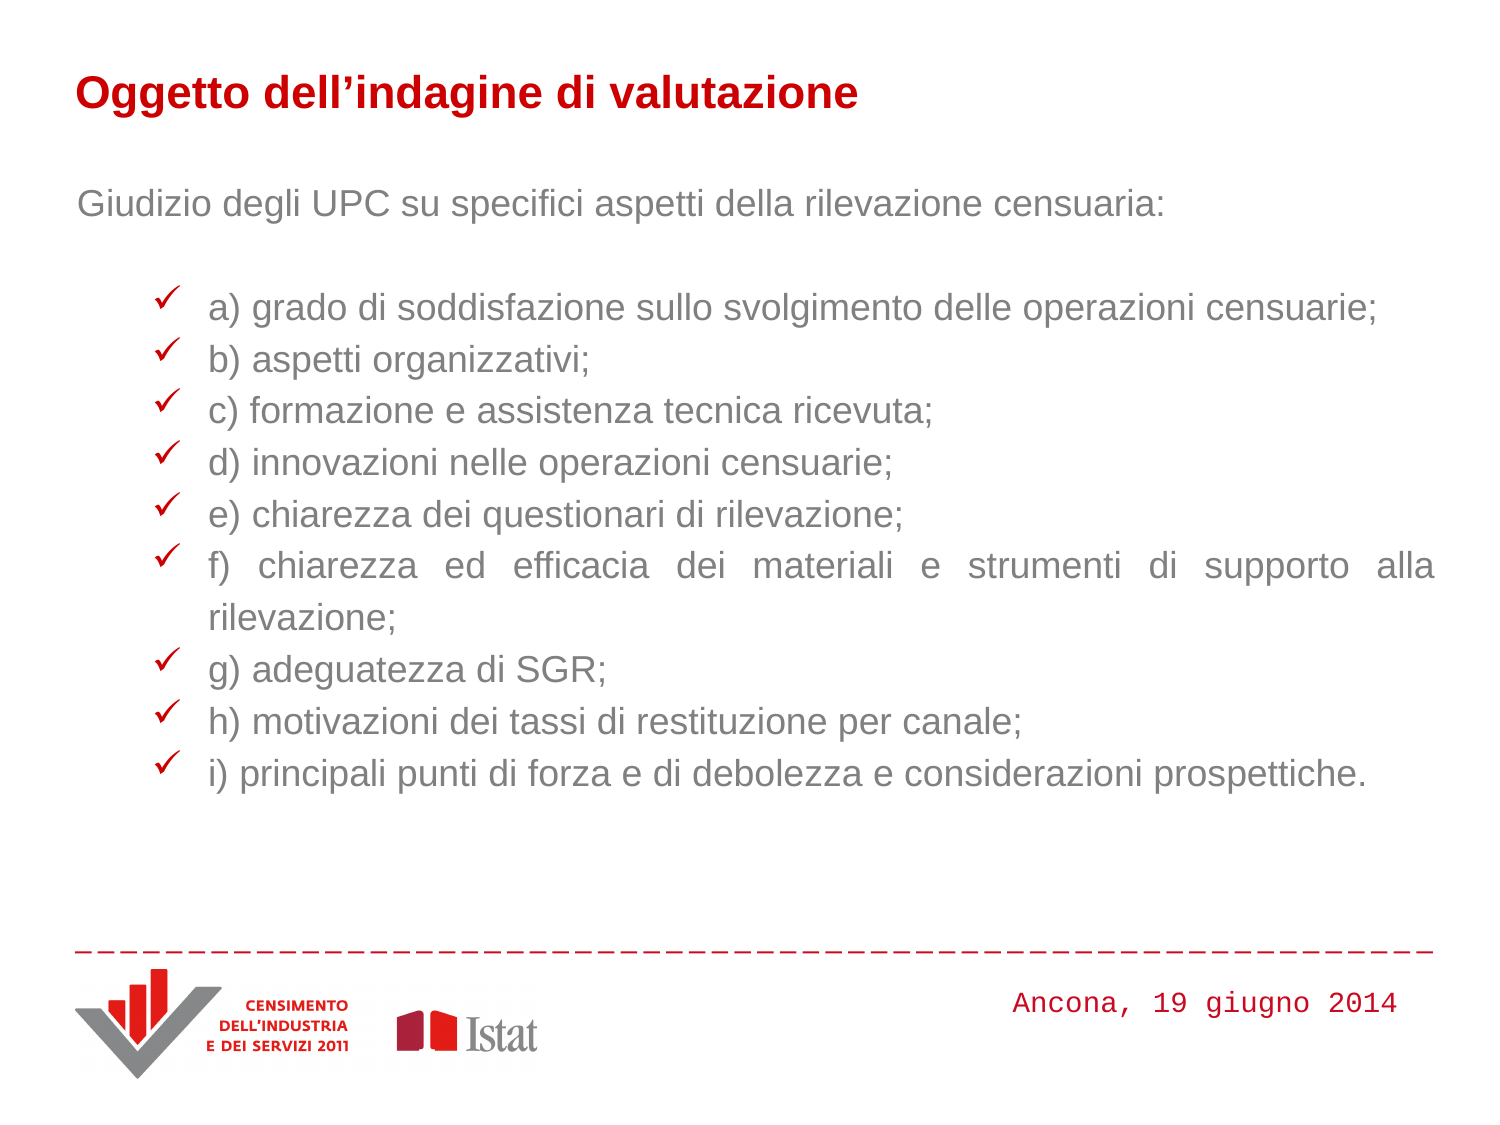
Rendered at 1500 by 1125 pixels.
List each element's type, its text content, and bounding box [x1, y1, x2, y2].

text_box Giudizio degli UPC su specifici aspetti della rilevazione censuaria: a) grado di soddisfazione sullo svolgimento delle operazioni censuarie; b) aspetti organizzativi; c) formazione e assistenza tecnica ricevuta; d) innovazioni nelle operazioni censuarie; e) chiarezza dei questionari di rilevazione; f) chiarezza ed efficacia dei materiali e strumenti di supporto alla rilevazione; g) adeguatezza di SGR; h) motivazioni dei tassi di restituzione per canale; i) principali punti di forza e di debolezza e considerazioni prospettiche. [76, 172, 1436, 752]
picture [74, 969, 538, 1082]
text_box Oggetto dell’indagine di valutazione [75, 54, 1162, 125]
text_box Ancona, 19 giugno 2014 [997, 976, 1483, 1026]
